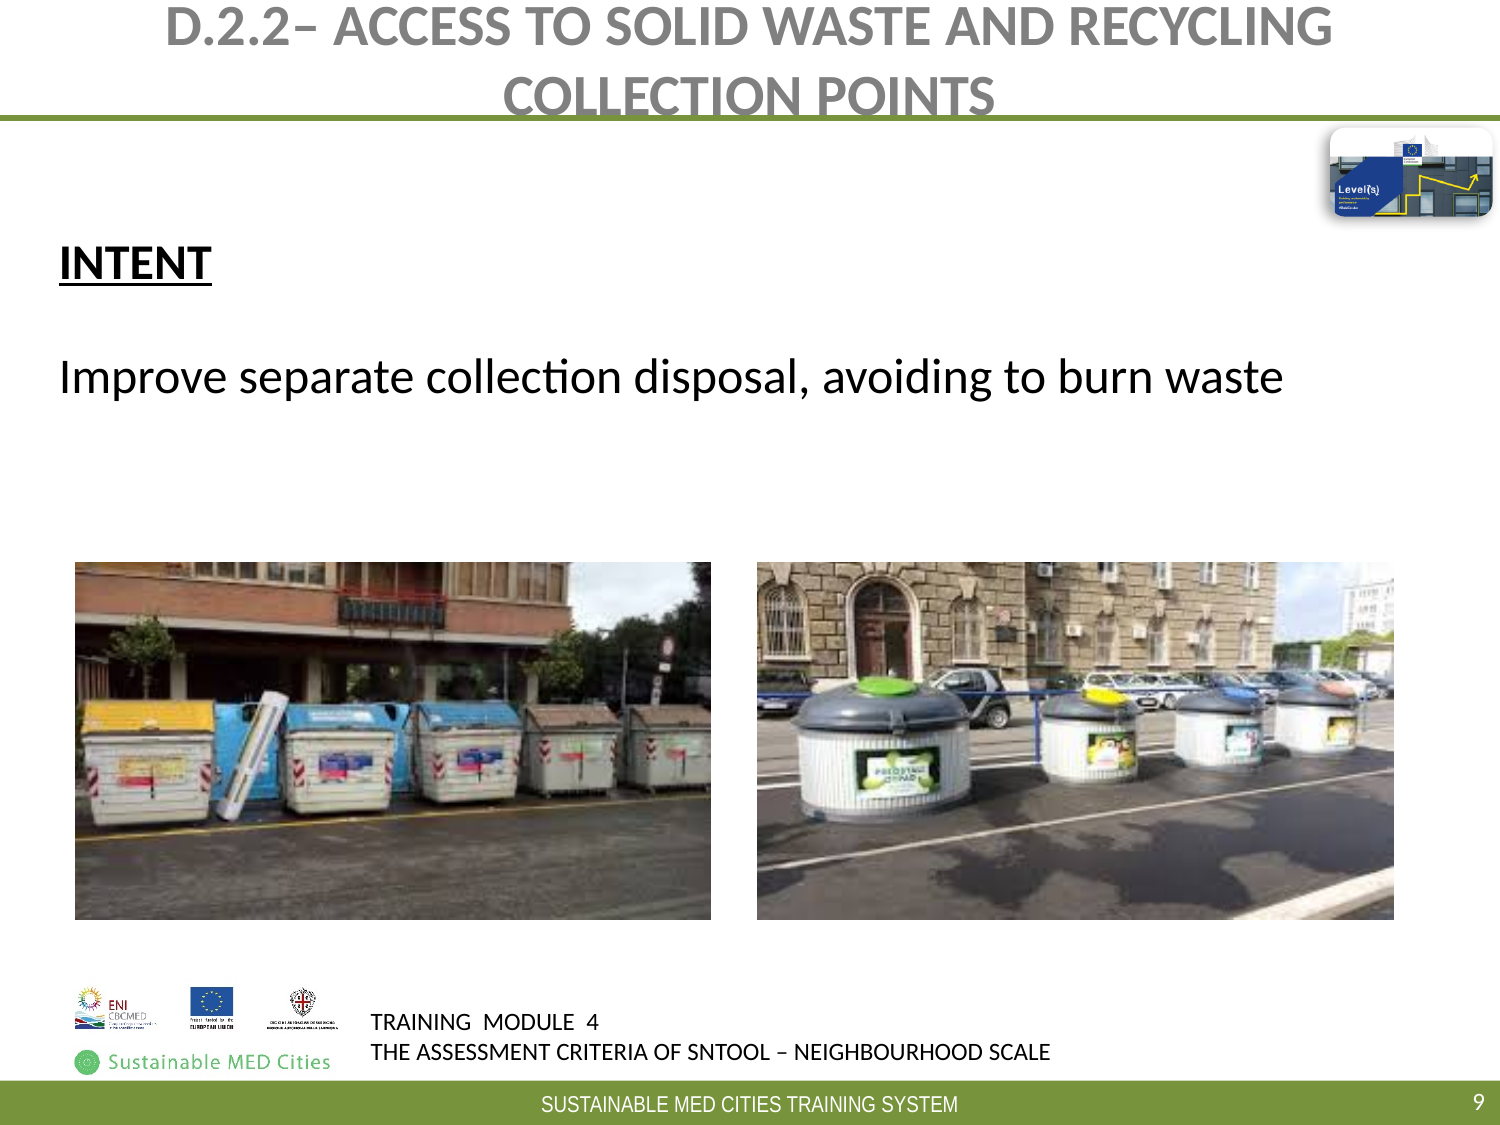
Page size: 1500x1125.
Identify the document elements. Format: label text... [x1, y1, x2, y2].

picture [1329, 127, 1493, 217]
slide_number 9 [1149, 1070, 1500, 1125]
picture [757, 562, 1394, 920]
text_box INTENT Improve separate collection disposal, avoiding to burn waste [43, 205, 1425, 944]
picture [62, 978, 356, 1080]
title D.2.2– ACCESS TO SOLID WASTE AND RECYCLING COLLECTION POINTS [0, 0, 1500, 115]
picture [74, 562, 711, 920]
